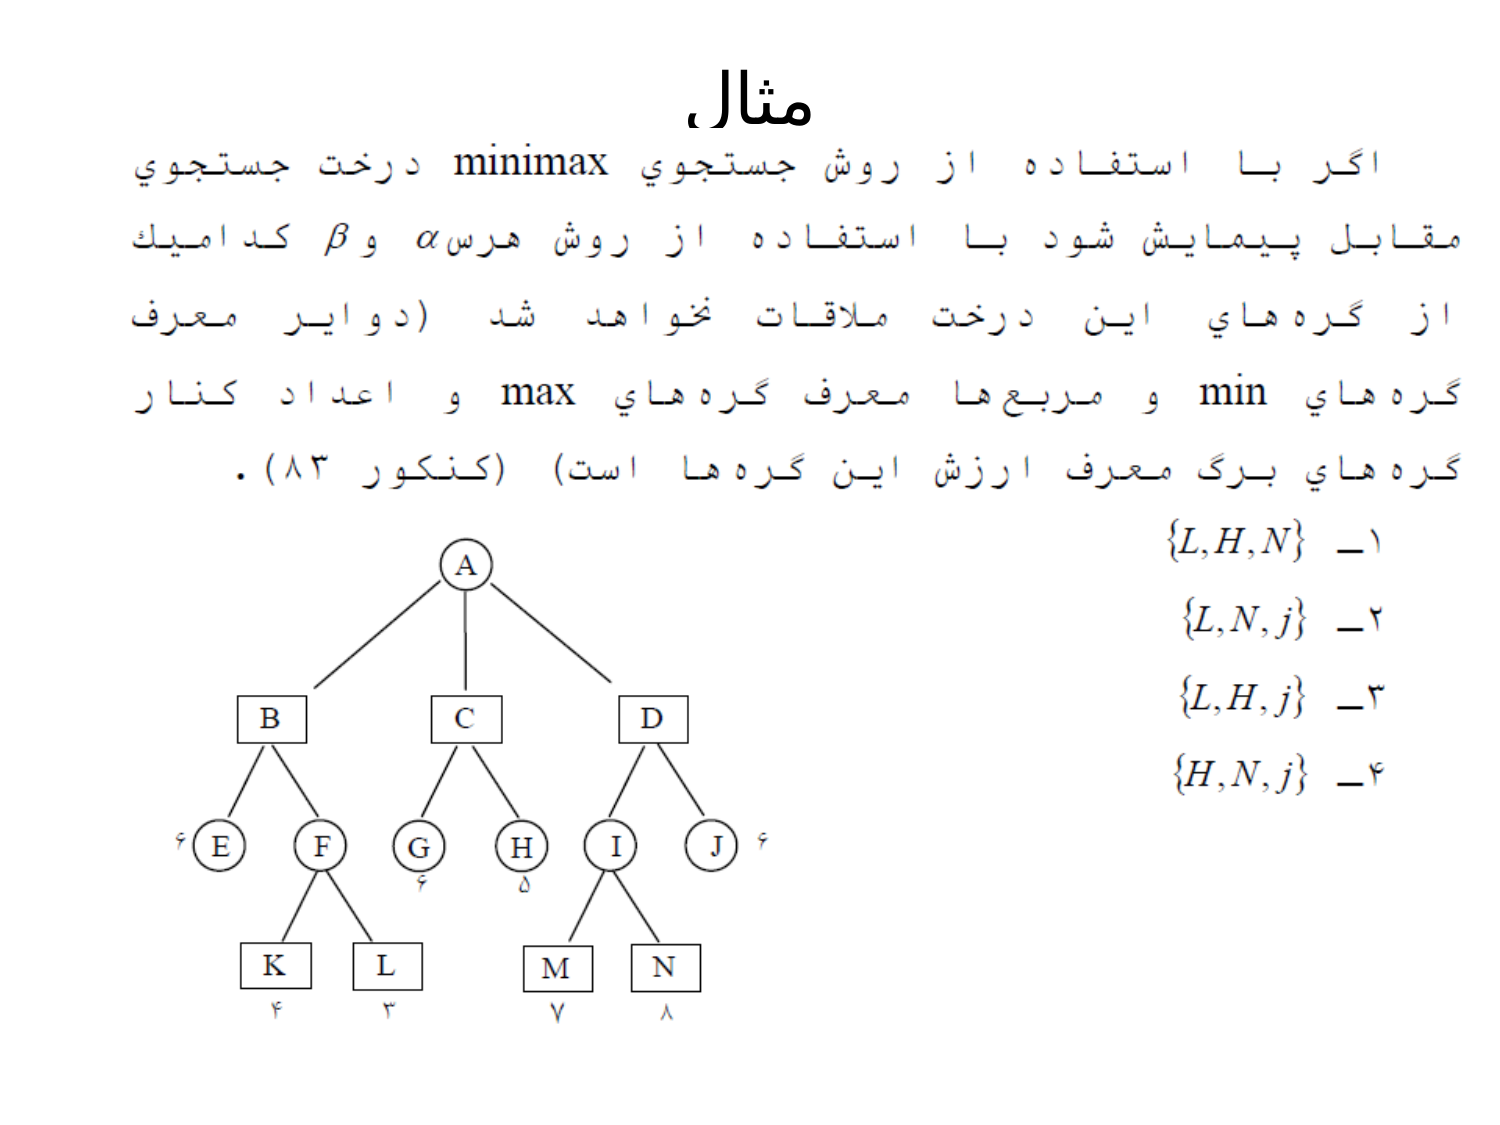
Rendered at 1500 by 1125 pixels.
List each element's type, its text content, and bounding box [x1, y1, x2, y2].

picture [34, 127, 1466, 1063]
title مثال [75, 45, 1425, 127]
